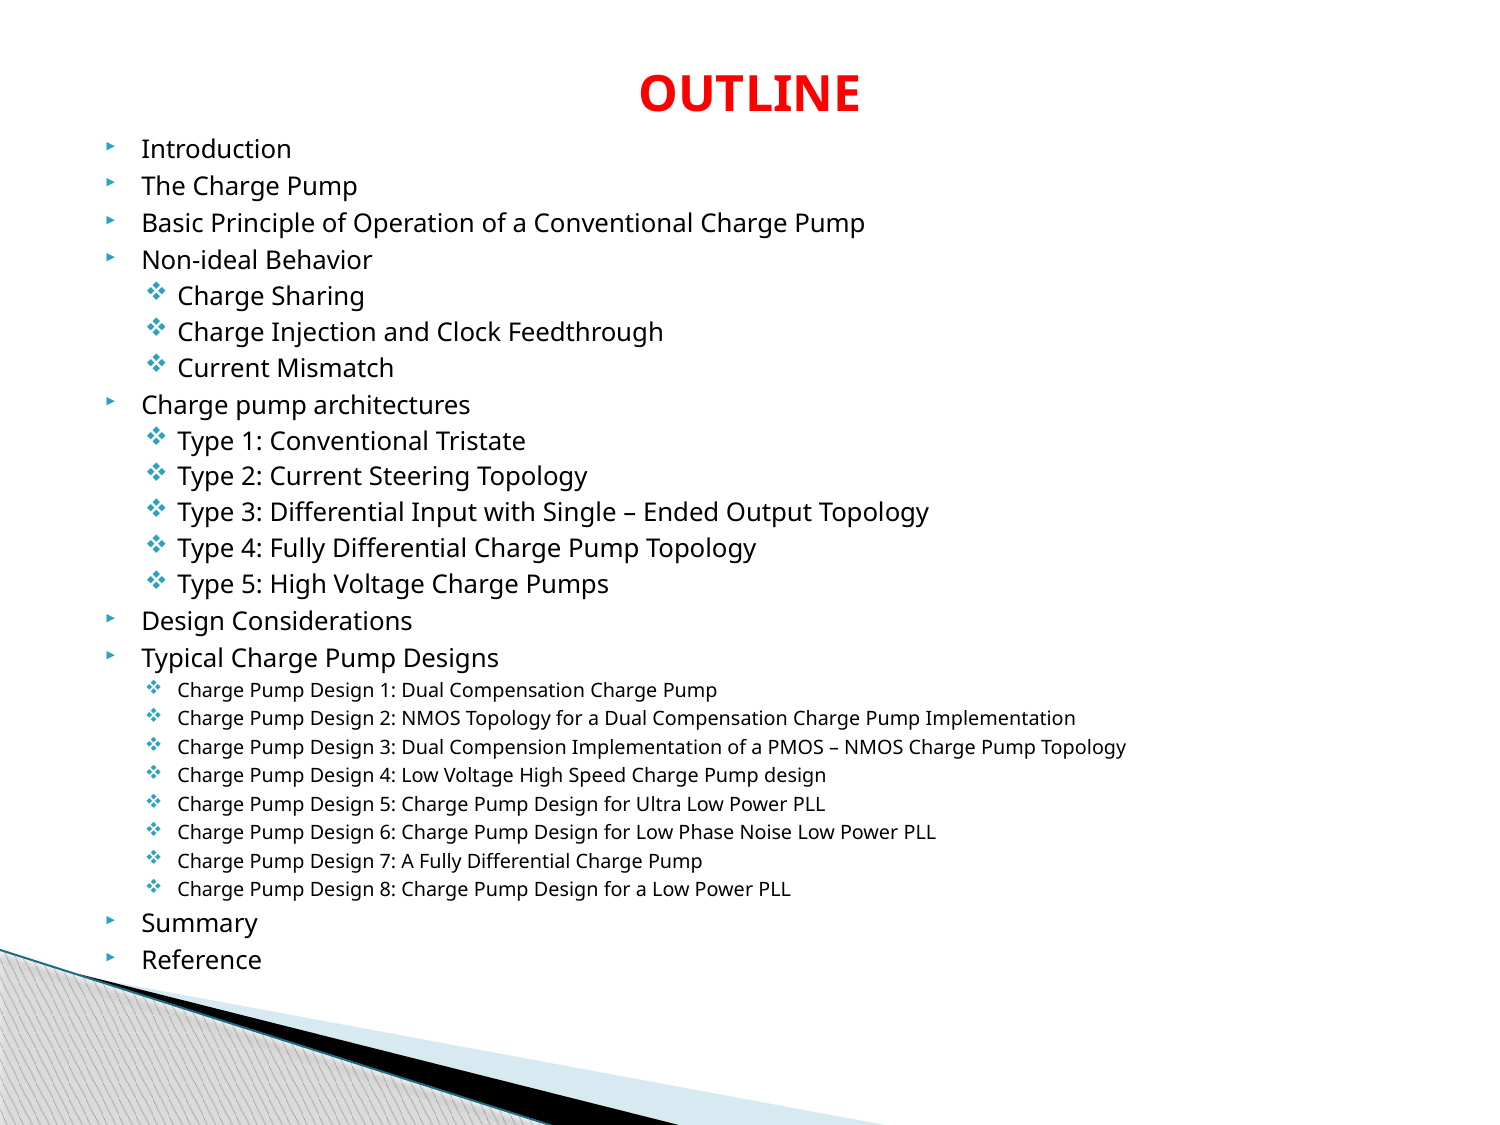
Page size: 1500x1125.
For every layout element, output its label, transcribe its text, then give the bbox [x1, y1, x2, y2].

list Introduction The Charge Pump Basic Principle of Operation of a Conventional Charge Pump Non-ideal Behavior Charge Sharing Charge Injection and Clock Feedthrough Current Mismatch Charge pump architectures Type 1: Conventional Tristate Type 2: Current Steering Topology Type 3: Differential Input with Single – Ended Output Topology Type 4: Fully Differential Charge Pump Topology Type 5: High Voltage Charge Pumps Design Considerations Typical Charge Pump Designs Charge Pump Design 1: Dual Compensation Charge Pump Charge Pump Design 2: NMOS Topology for a Dual Compensation Charge Pump Implementation Charge Pump Design 3: Dual Compension Implementation of a PMOS – NMOS Charge Pump Topology Charge Pump Design 4: Low Voltage High Speed Charge Pump design Charge Pump Design 5: Charge Pump Design for Ultra Low Power PLL Charge Pump Design 6: Charge Pump Design for Low Phase Noise Low Power PLL Charge Pump Design 7: A Fully Differential Charge Pump Charge Pump Design 8: Charge Pump Design for a Low Power PLL Summary Reference [75, 138, 1425, 986]
title OUTLINE [75, 45, 1425, 138]
